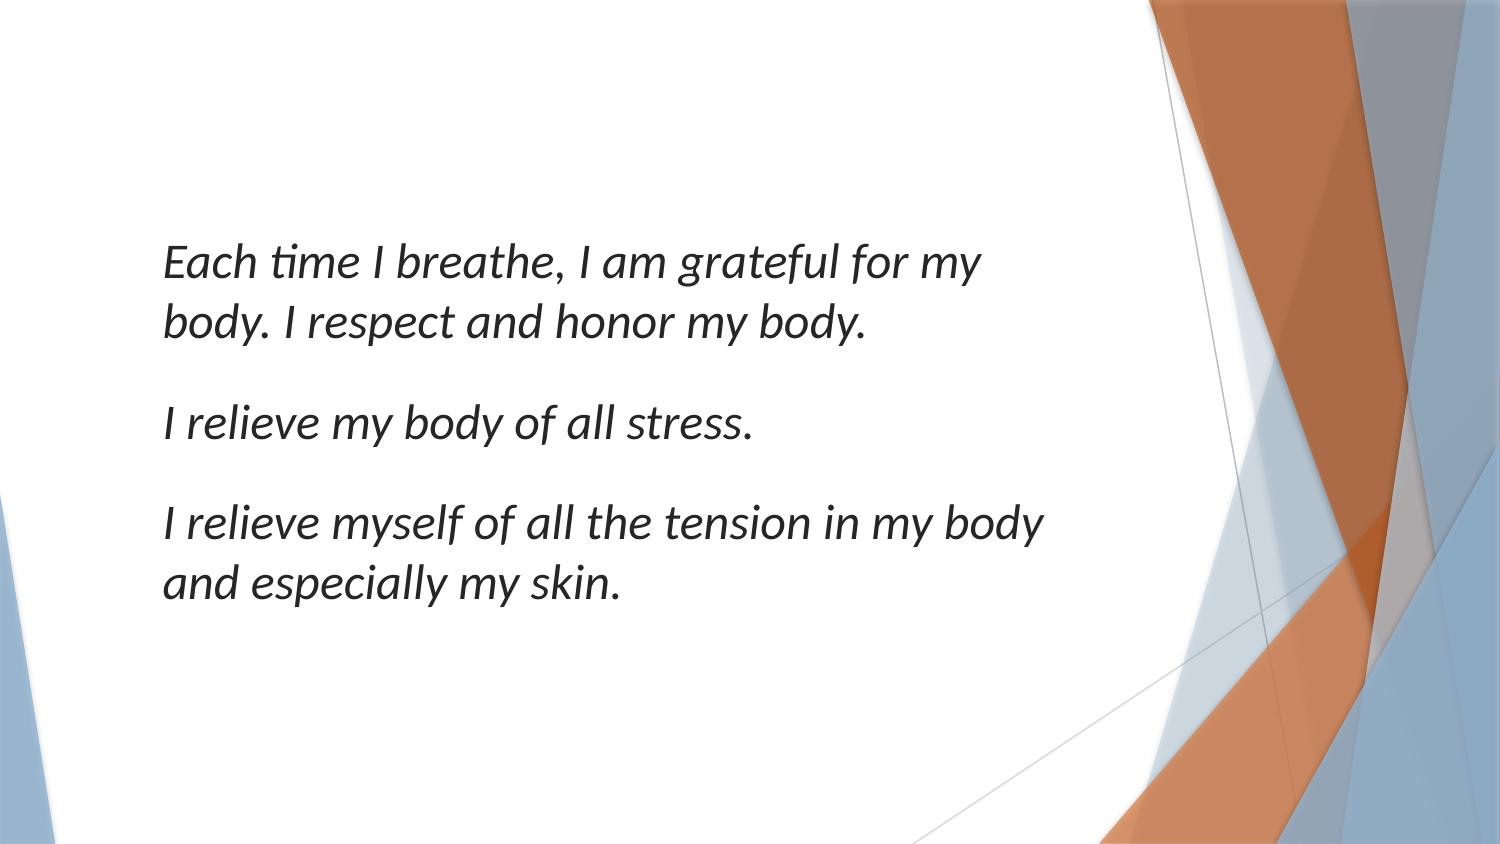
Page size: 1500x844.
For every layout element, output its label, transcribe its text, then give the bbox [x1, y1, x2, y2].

list Each time I breathe, I am grateful for my body. I respect and honor my body. I relieve my body of all stress. I relieve myself of all the tension in my body and especially my skin. [147, 221, 1117, 694]
